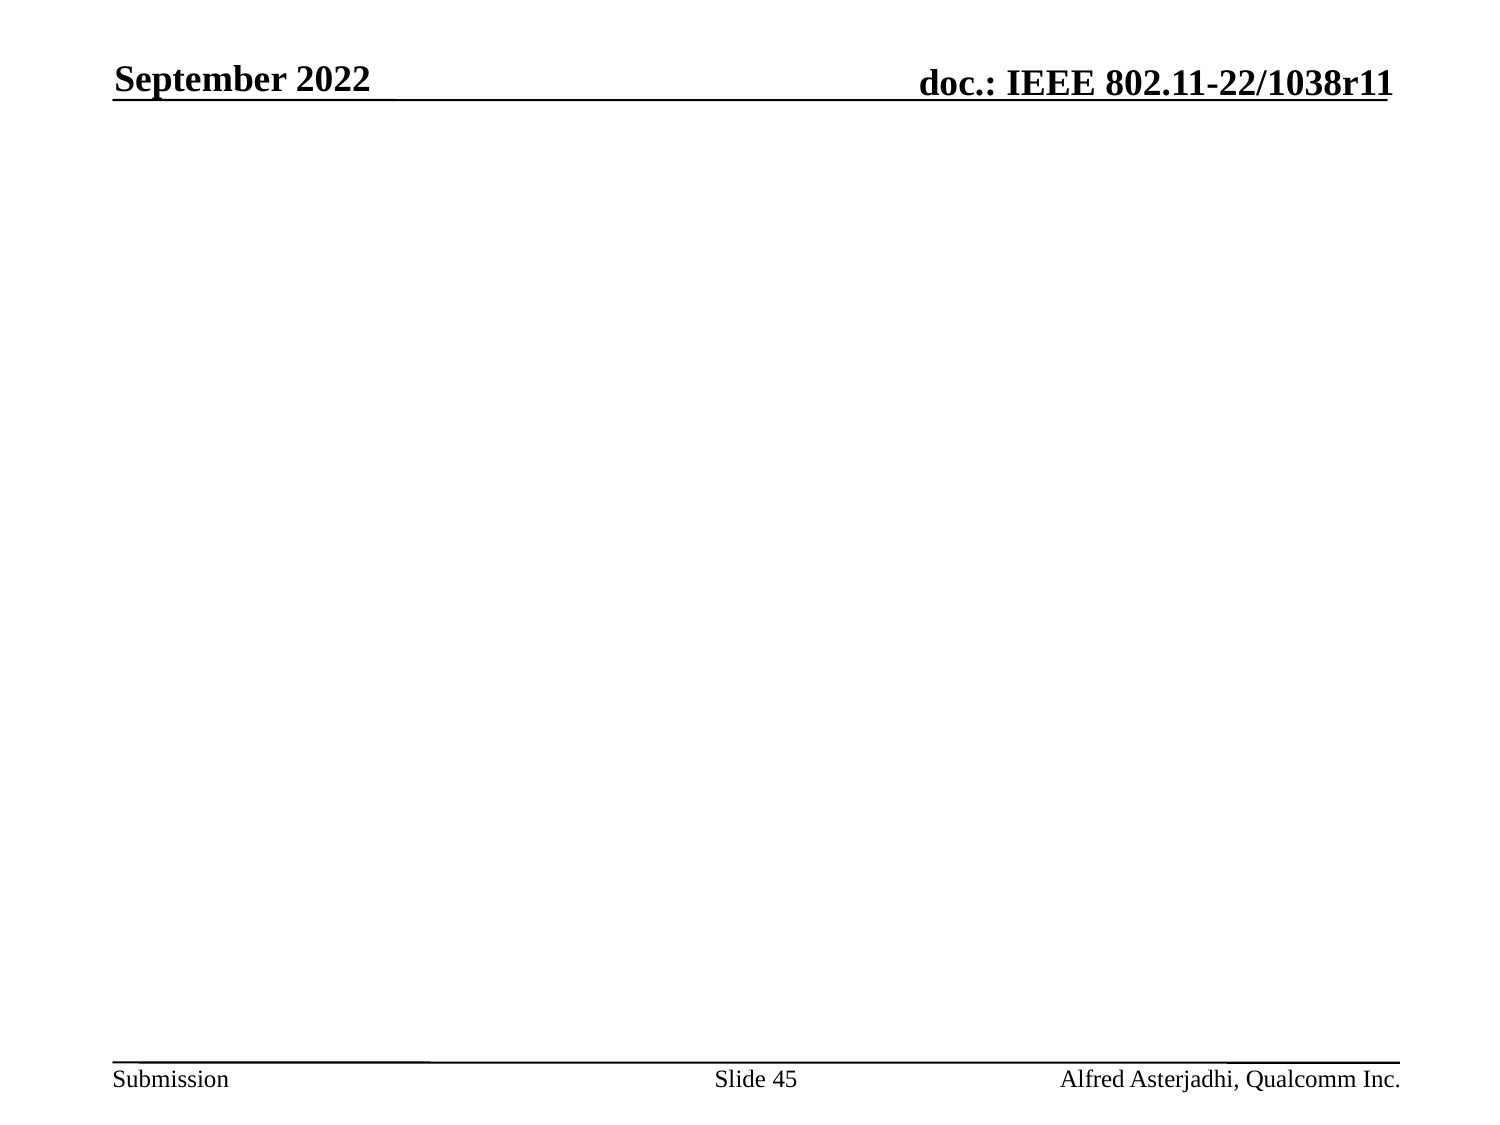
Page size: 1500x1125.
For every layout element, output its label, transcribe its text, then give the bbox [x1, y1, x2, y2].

footer Alfred Asterjadhi, Qualcomm Inc. [878, 1061, 1402, 1093]
slide_number Slide 45 [712, 1061, 800, 1123]
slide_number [114, 54, 423, 100]
